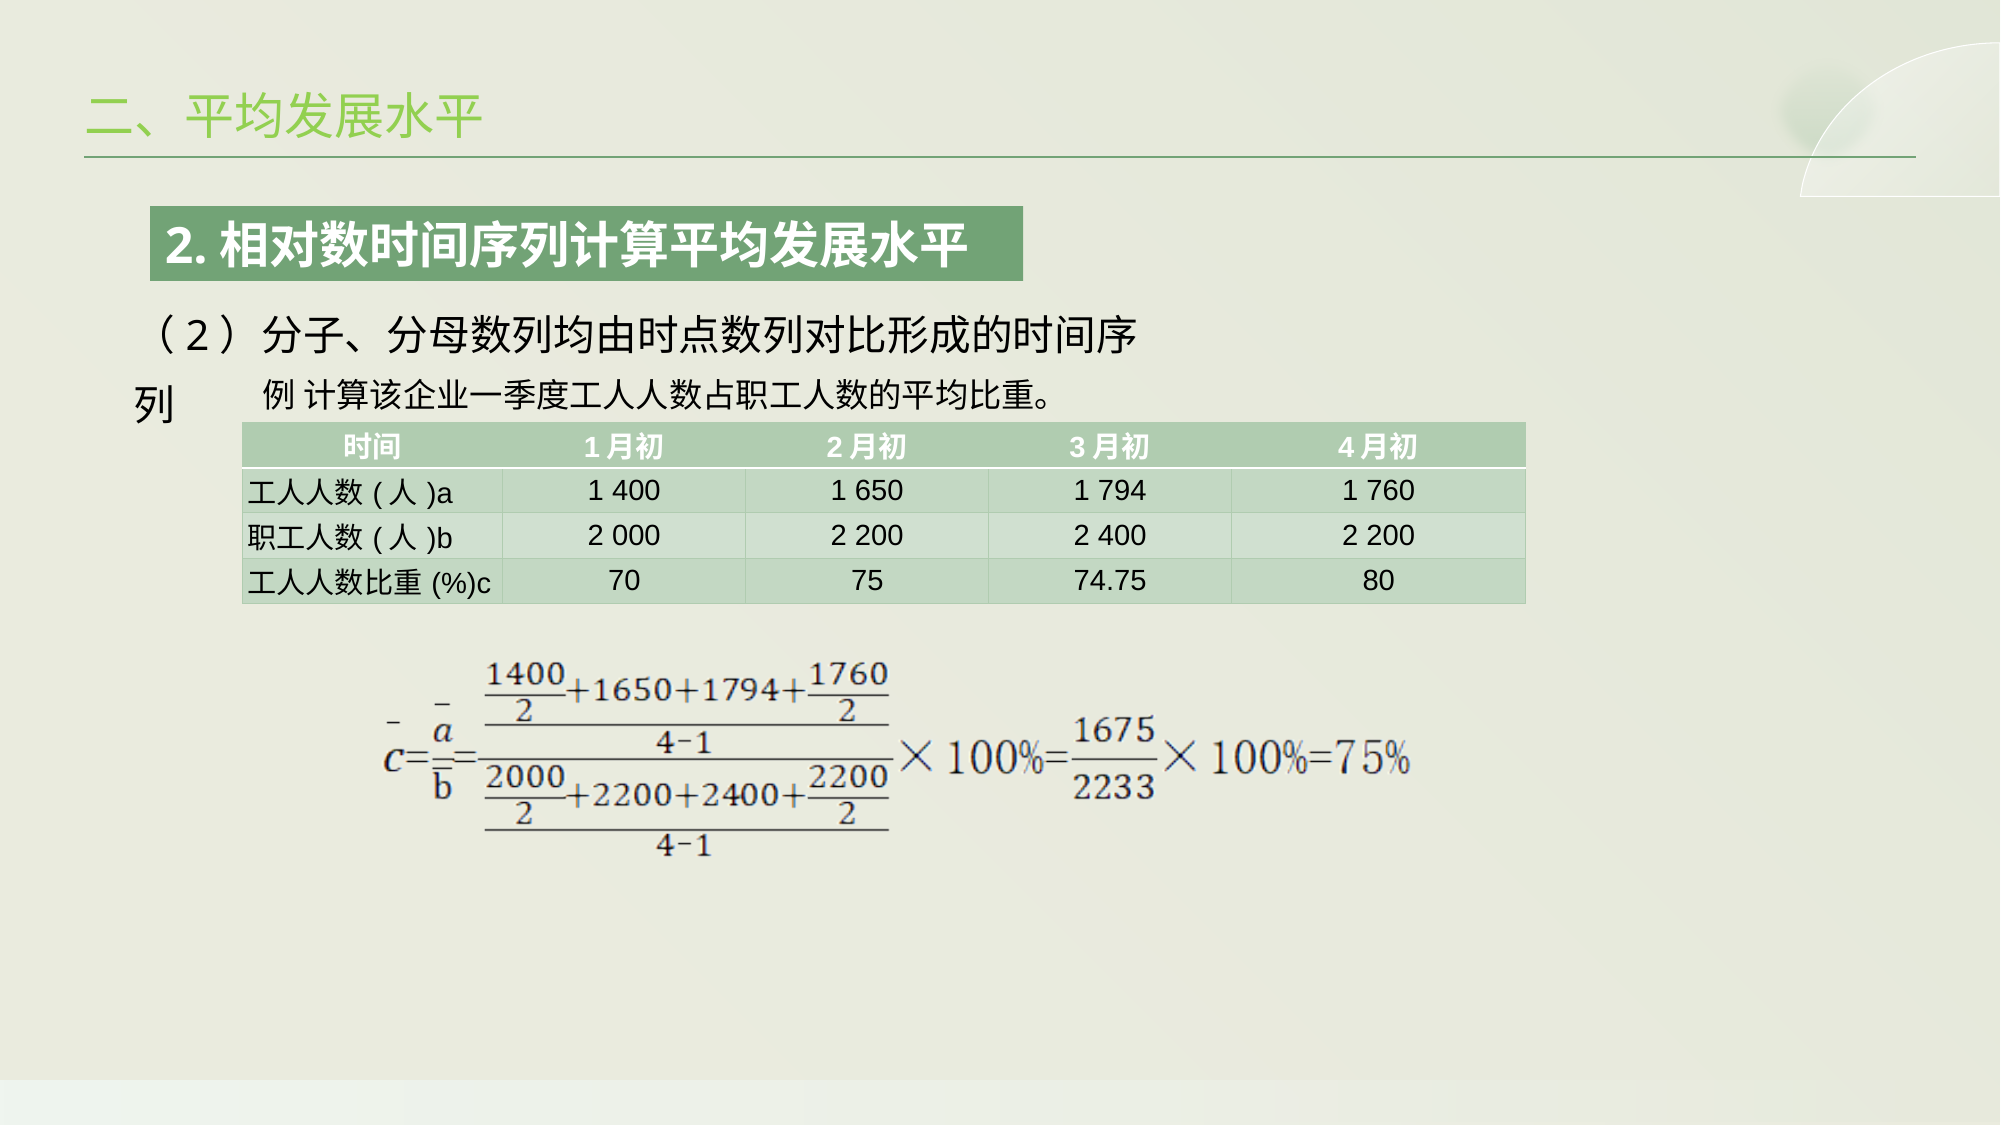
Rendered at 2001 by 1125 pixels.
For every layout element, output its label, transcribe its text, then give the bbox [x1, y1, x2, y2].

table_cell 2 200 [746, 513, 988, 558]
table_header 4月初 [1232, 423, 1525, 467]
table_cell 74.75 [989, 559, 1231, 603]
table_cell 75 [746, 559, 988, 603]
table_cell 工人人数(人)a [243, 469, 502, 512]
picture [328, 649, 1461, 882]
text_box （2）分子、分母数列均由时点数列对比形成的时间序列 [119, 281, 1190, 437]
table_cell 2 200 [1232, 513, 1525, 558]
table_cell 职工人数(人)b [243, 513, 502, 558]
table_cell 2 400 [989, 513, 1231, 558]
table_cell 工人人数比重(%)c [243, 559, 502, 603]
table_header 2月初 [746, 423, 988, 467]
table_cell 80 [1232, 559, 1525, 603]
table_cell 1 794 [989, 469, 1231, 512]
table_header 时间 [243, 423, 502, 467]
table_header 3月初 [989, 423, 1231, 467]
table_cell 1 760 [1232, 469, 1525, 512]
table_header 1月初 [503, 423, 745, 467]
table_cell 70 [503, 559, 745, 603]
table_cell 2 000 [503, 513, 745, 558]
text_box 二、平均发展水平 [84, 66, 571, 148]
text_box 2.相对数时间序列计算平均发展水平 [150, 206, 1024, 281]
text_box 例 计算该企业一季度工人人数占职工人数的平均比重。 [248, 367, 1084, 422]
table_cell 1 400 [503, 469, 745, 512]
table_cell 1 650 [746, 469, 988, 512]
